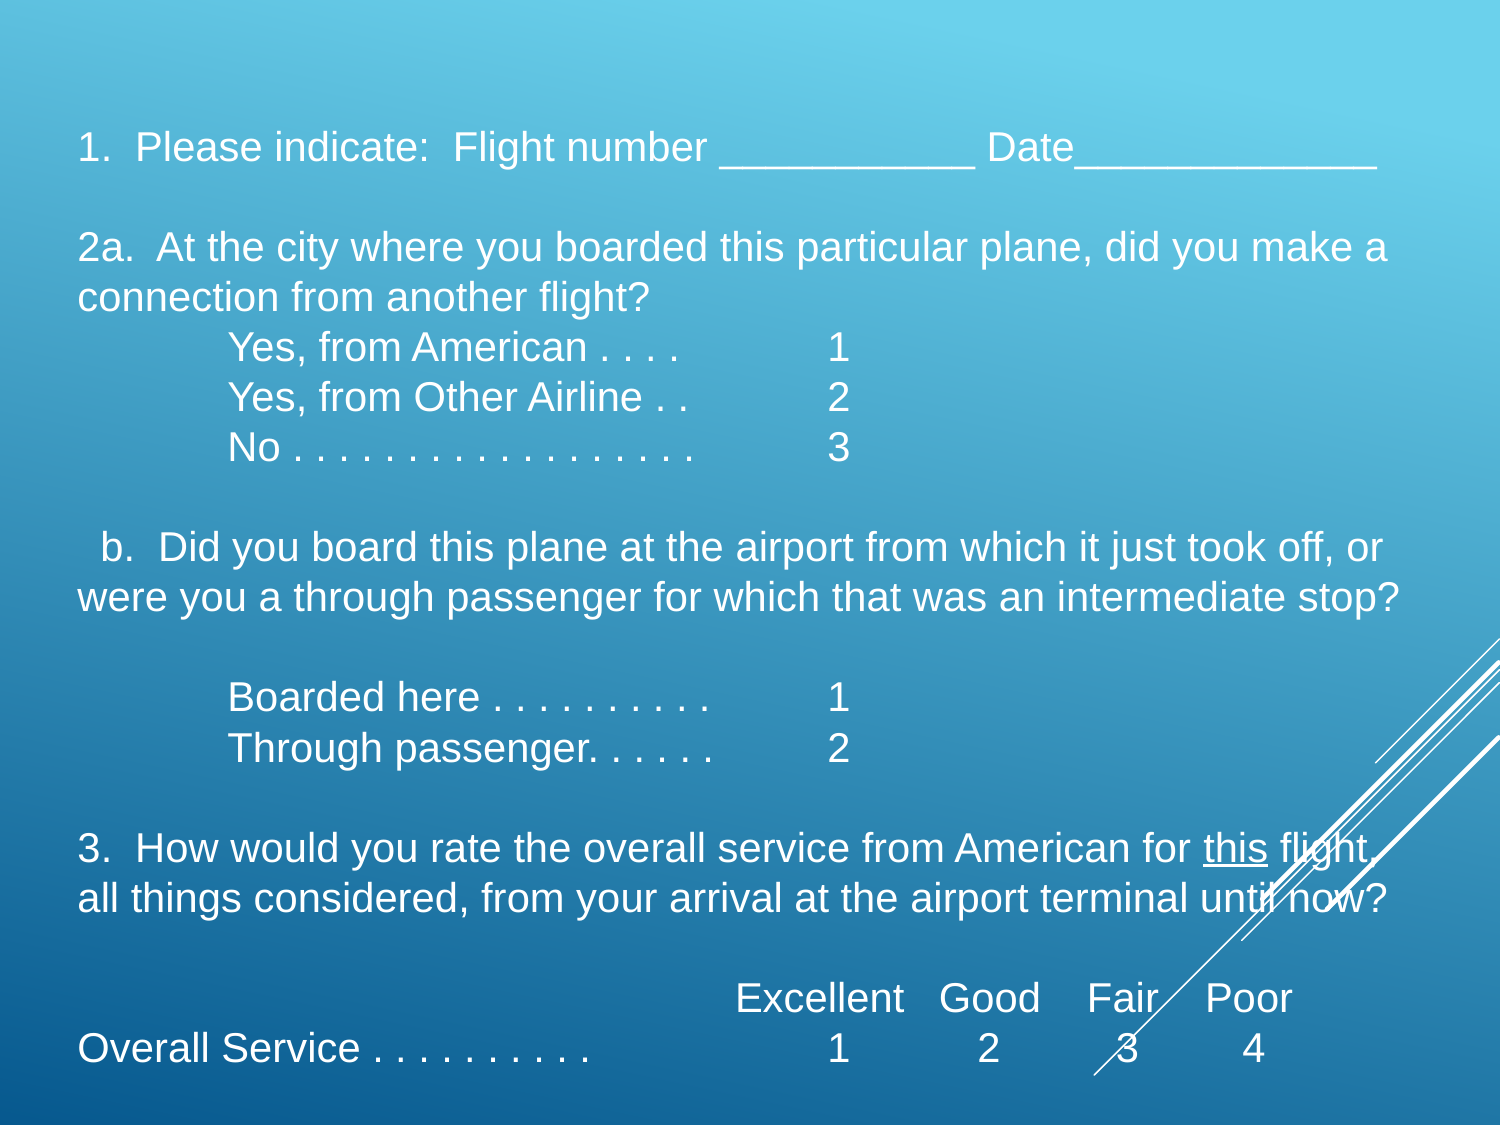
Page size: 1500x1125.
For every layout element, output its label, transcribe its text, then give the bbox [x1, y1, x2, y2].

text_box 1. Please indicate: Flight number ___________ Date_____________ 2a. At the city where you boarded this particular plane, did you make a connection from another flight? Yes, from American . . . . 1 Yes, from Other Airline . . 2 No . . . . . . . . . . . . . . . . . . 3 b. Did you board this plane at the airport from which it just took off, or were you a through passenger for which that was an intermediate stop? Boarded here . . . . . . . . . . 1 Through passenger. . . . . . 2 3. How would you rate the overall service from American for this flight, all things considered, from your arrival at the airport terminal until now? Excellent Good Fair Poor Overall Service . . . . . . . . . . 1 2 3 4 [62, 112, 1428, 1078]
